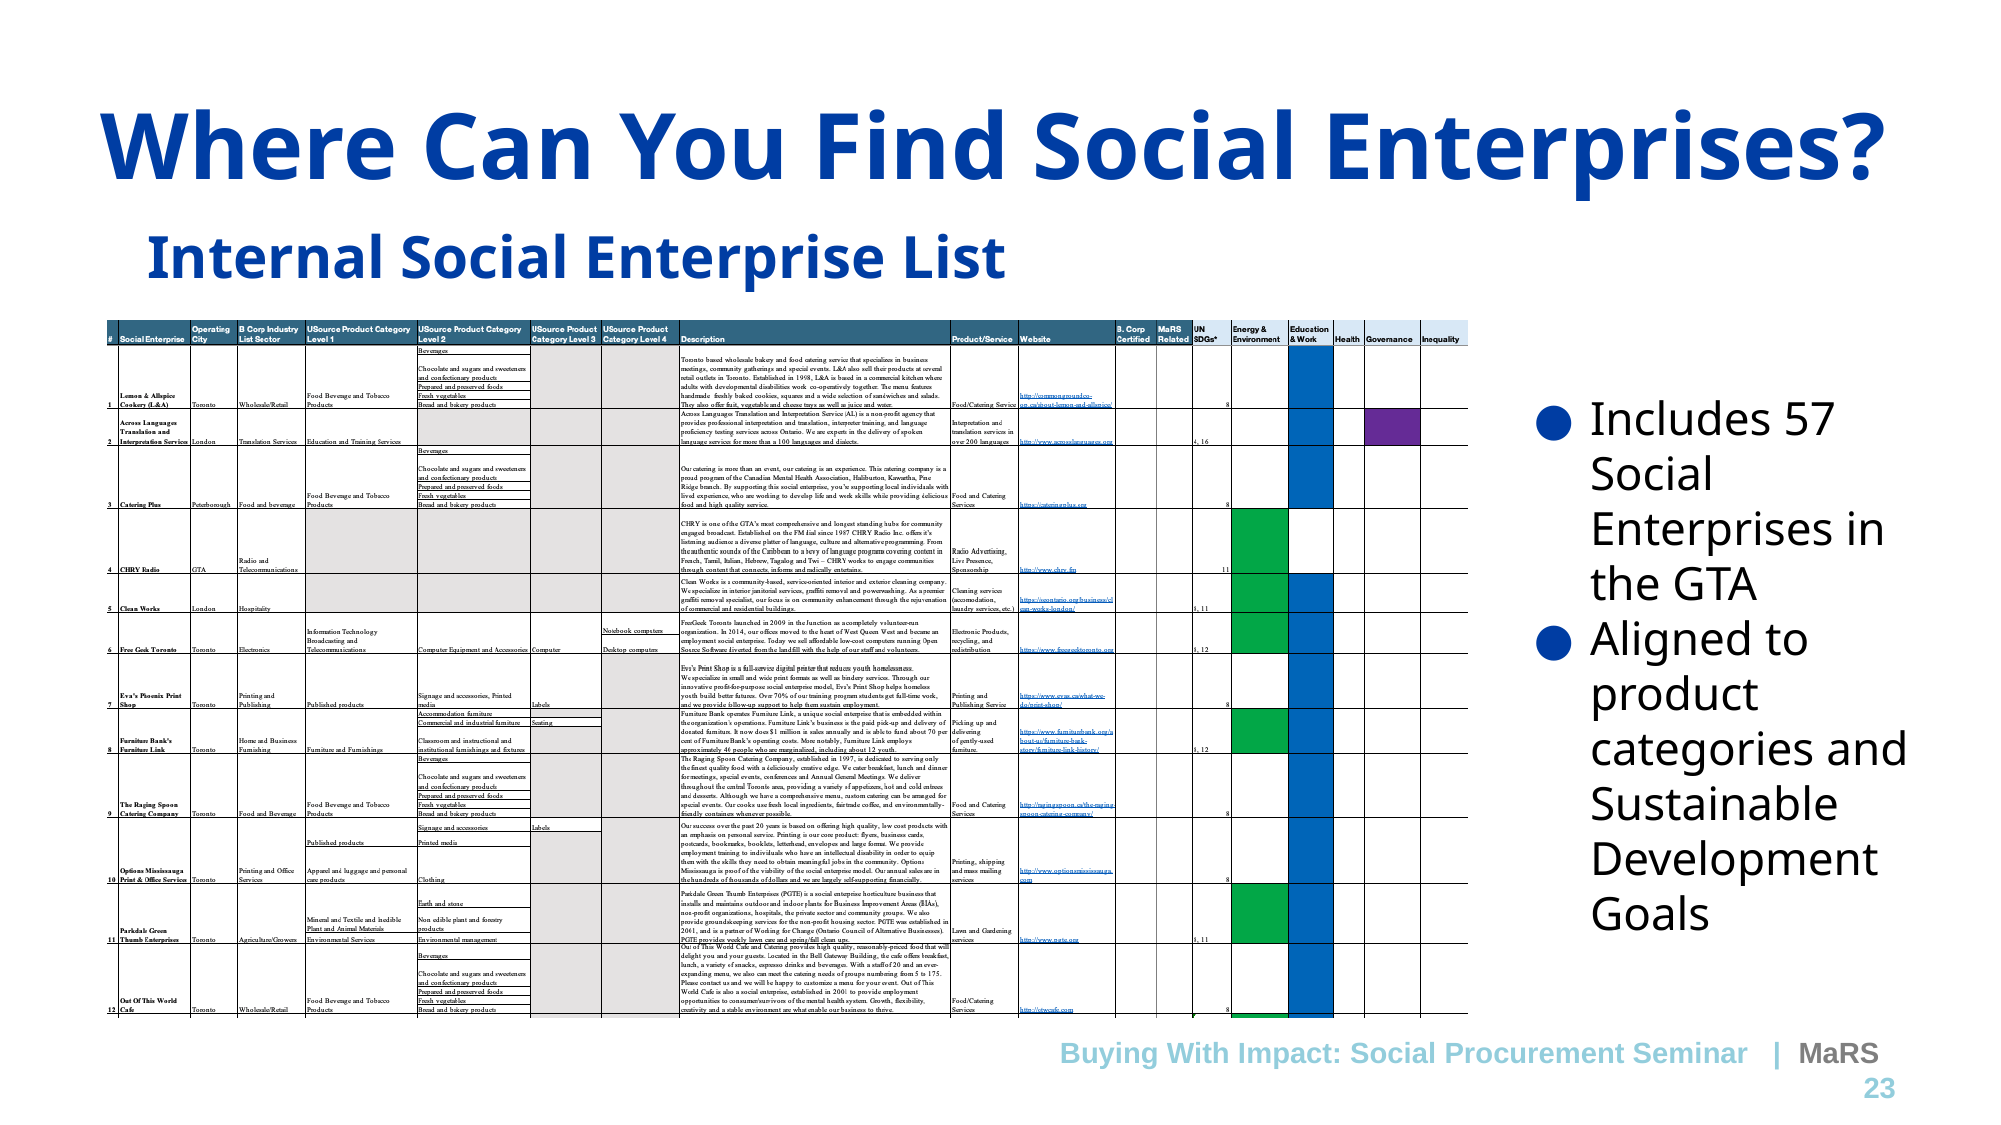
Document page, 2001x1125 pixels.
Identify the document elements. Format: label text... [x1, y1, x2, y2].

text_box Includes 57 Social Enterprises in the GTA Aligned to product categories and Sustainable Development Goals [1499, 375, 1931, 967]
text_box Internal Social Enterprise List [131, 212, 1056, 318]
picture [107, 320, 1468, 1019]
title Where Can You Find Social Enterprises? [58, 62, 1931, 238]
